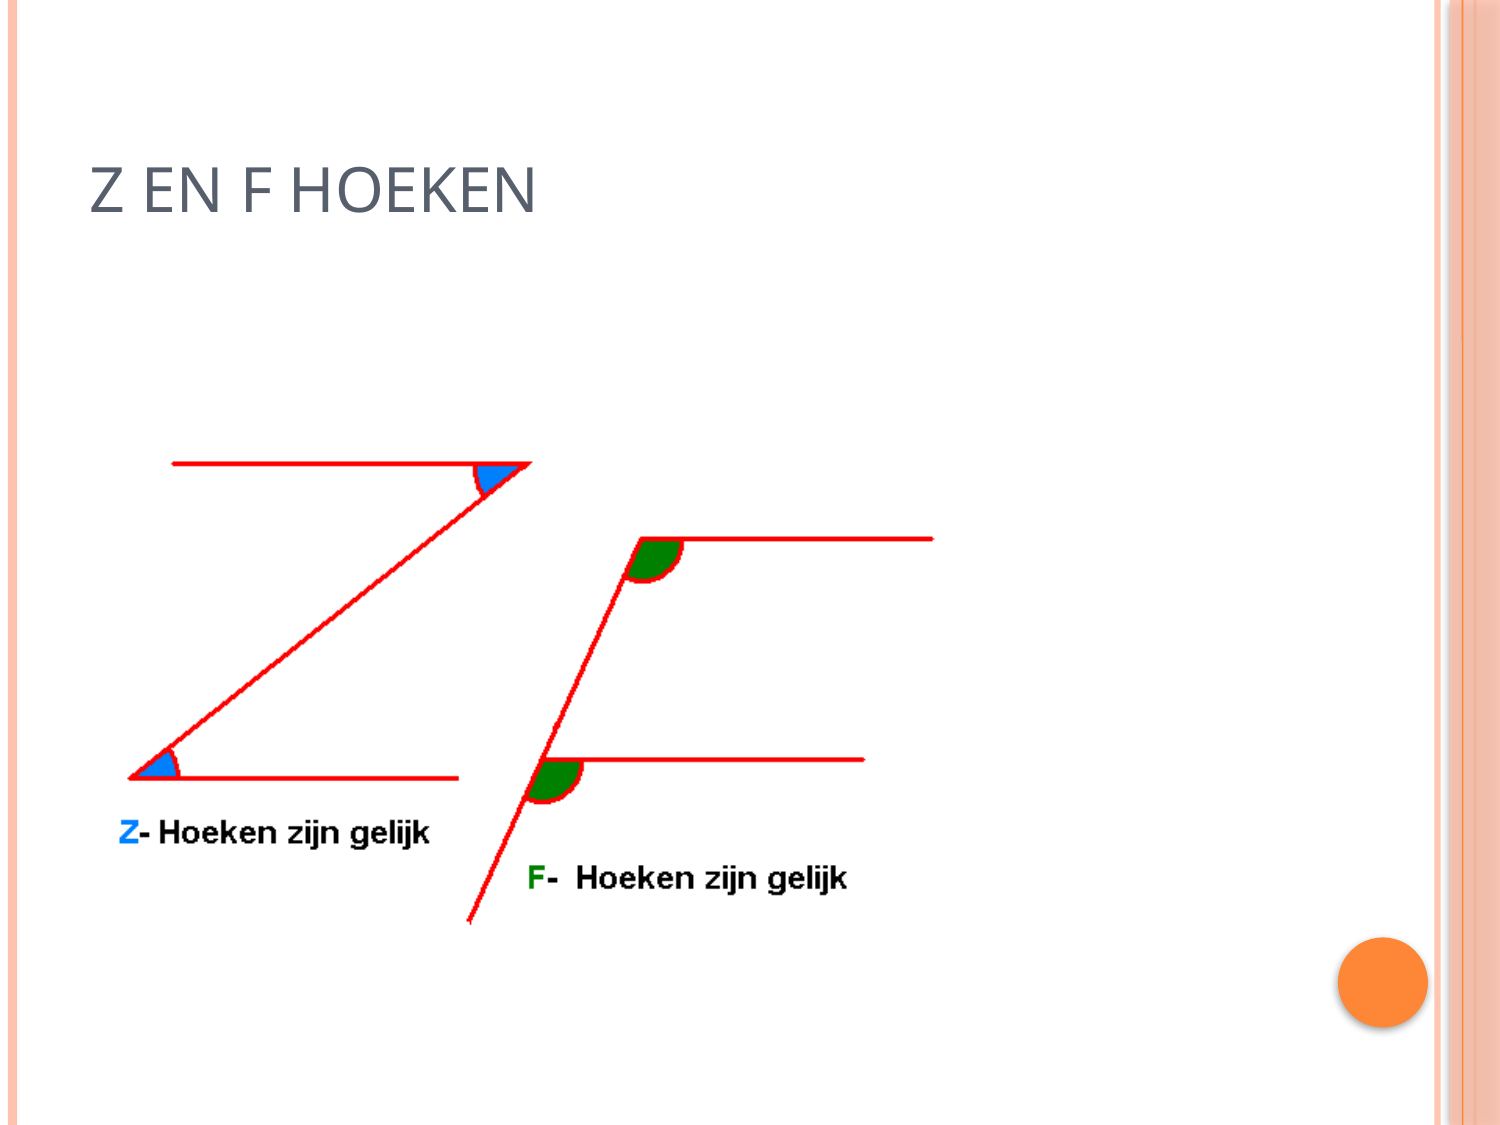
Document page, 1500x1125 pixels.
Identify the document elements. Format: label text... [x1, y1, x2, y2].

title Z en F Hoeken [75, 45, 1300, 233]
picture [111, 432, 1037, 984]
